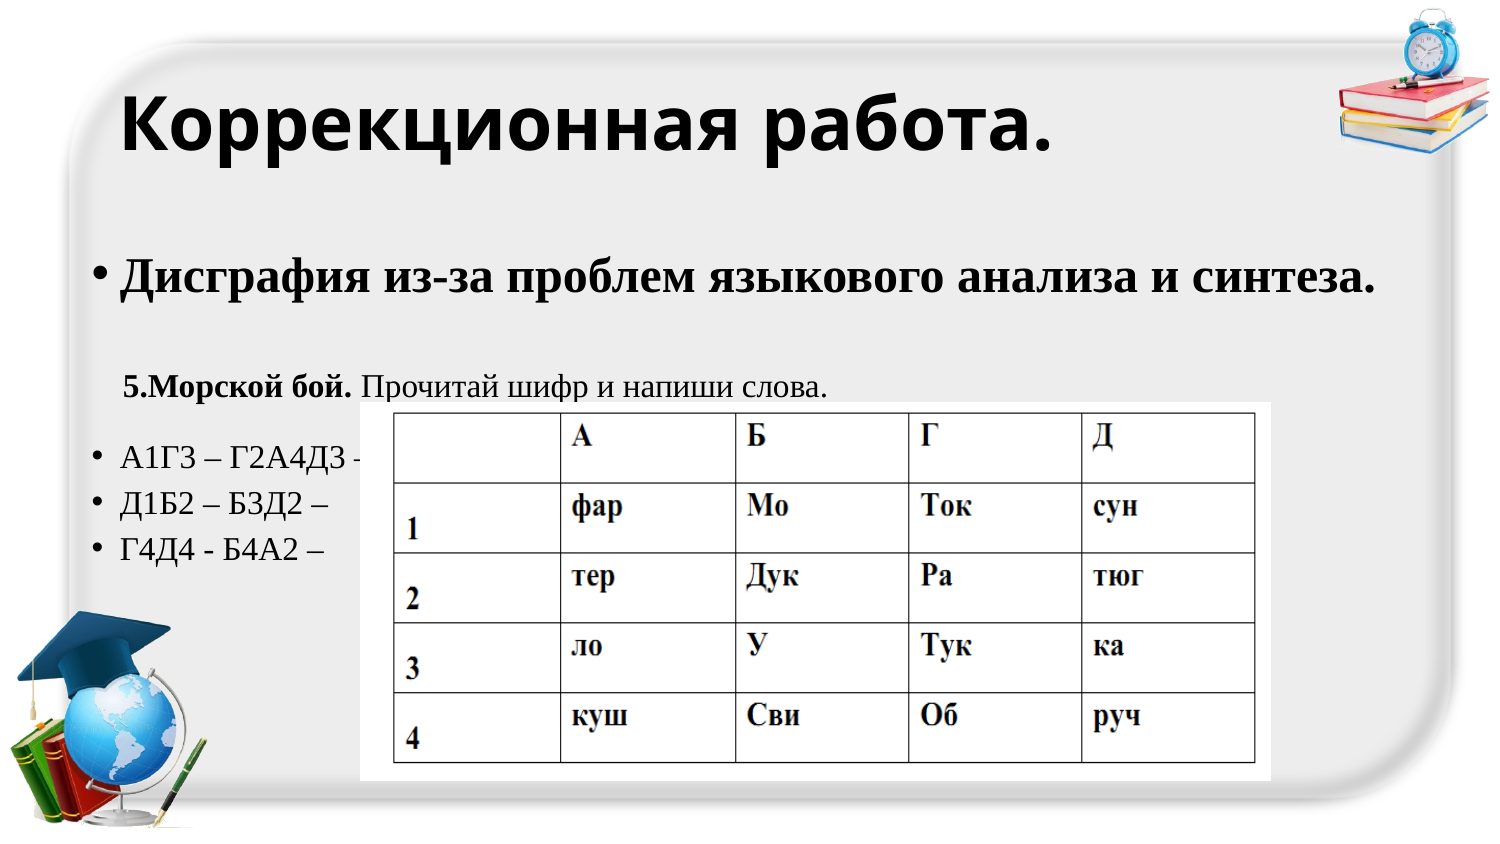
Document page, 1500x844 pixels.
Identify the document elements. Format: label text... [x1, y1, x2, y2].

list Дисграфия из-за проблем языкового анализа и синтеза. 5.Морской бой. Прочитай шифр и напиши слова. А1Г3 – Г2А4Д3 – Д1Б2 – Б3Д2 – Г4Д4 - Б4А2 – [76, 150, 1427, 775]
picture [360, 402, 1271, 781]
picture [1316, 0, 1500, 167]
picture [0, 587, 241, 844]
title Коррекционная работа. [103, 44, 1397, 150]
